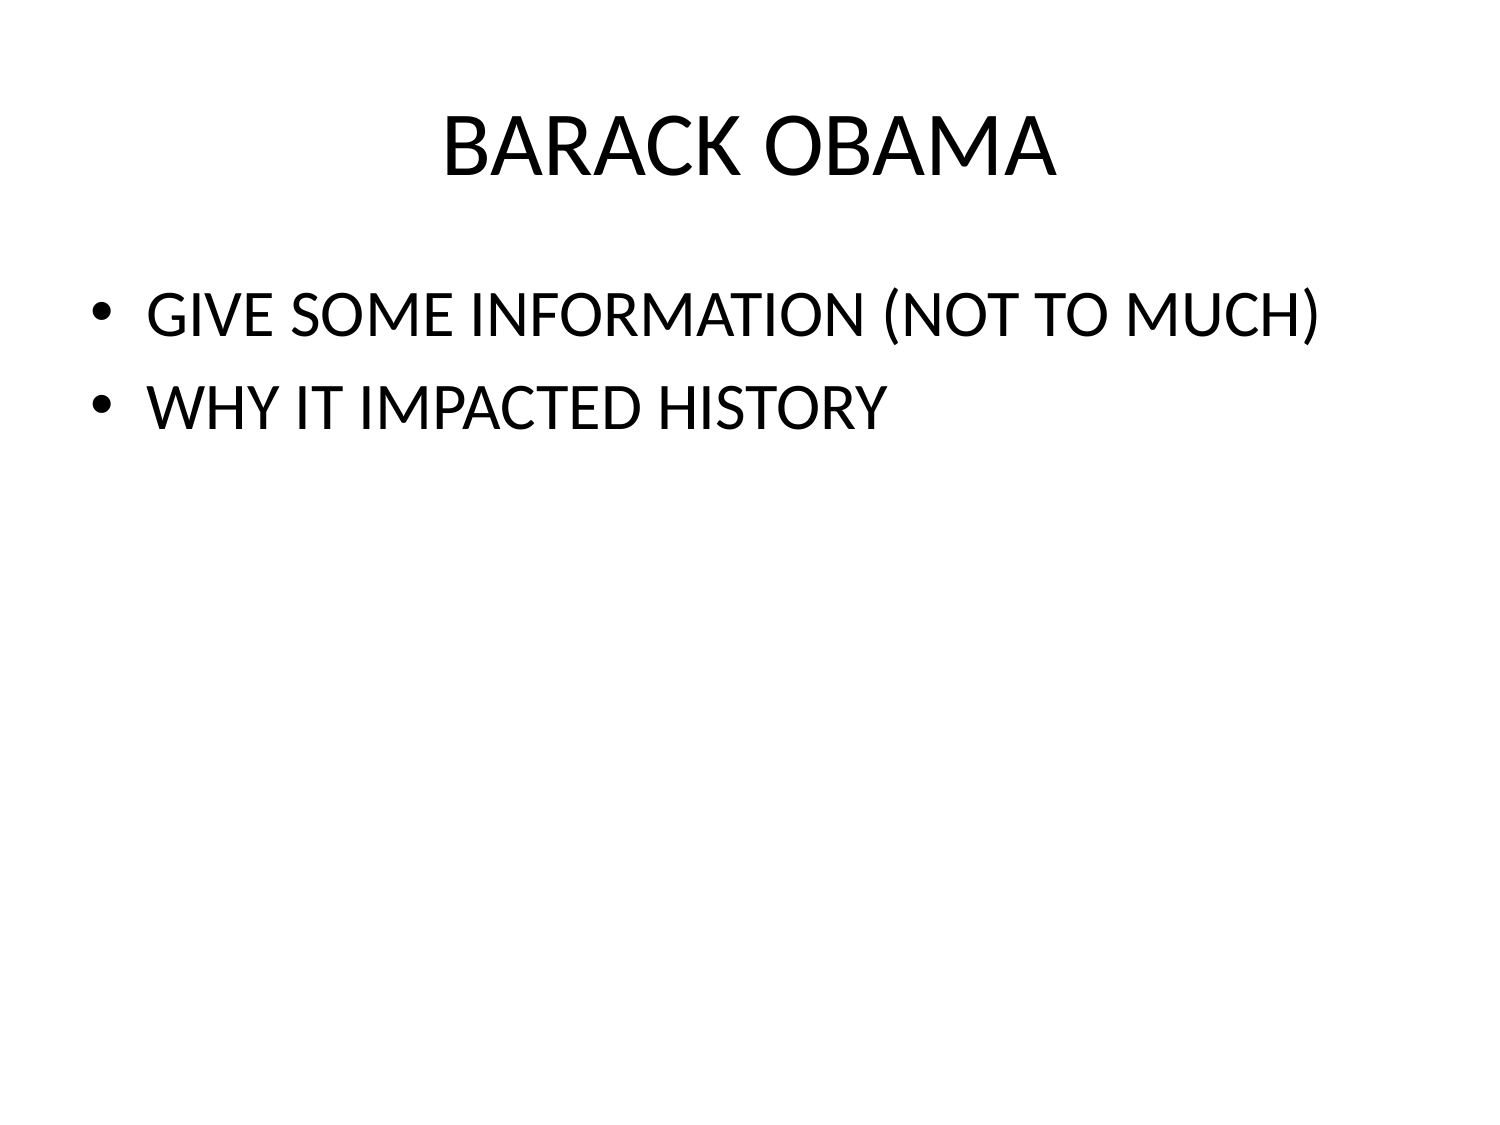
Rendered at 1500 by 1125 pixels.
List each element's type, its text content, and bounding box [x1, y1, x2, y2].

list GIVE SOME INFORMATION (NOT TO MUCH) WHY IT IMPACTED HISTORY [75, 262, 1425, 1005]
title BARACK OBAMA [75, 45, 1425, 233]
